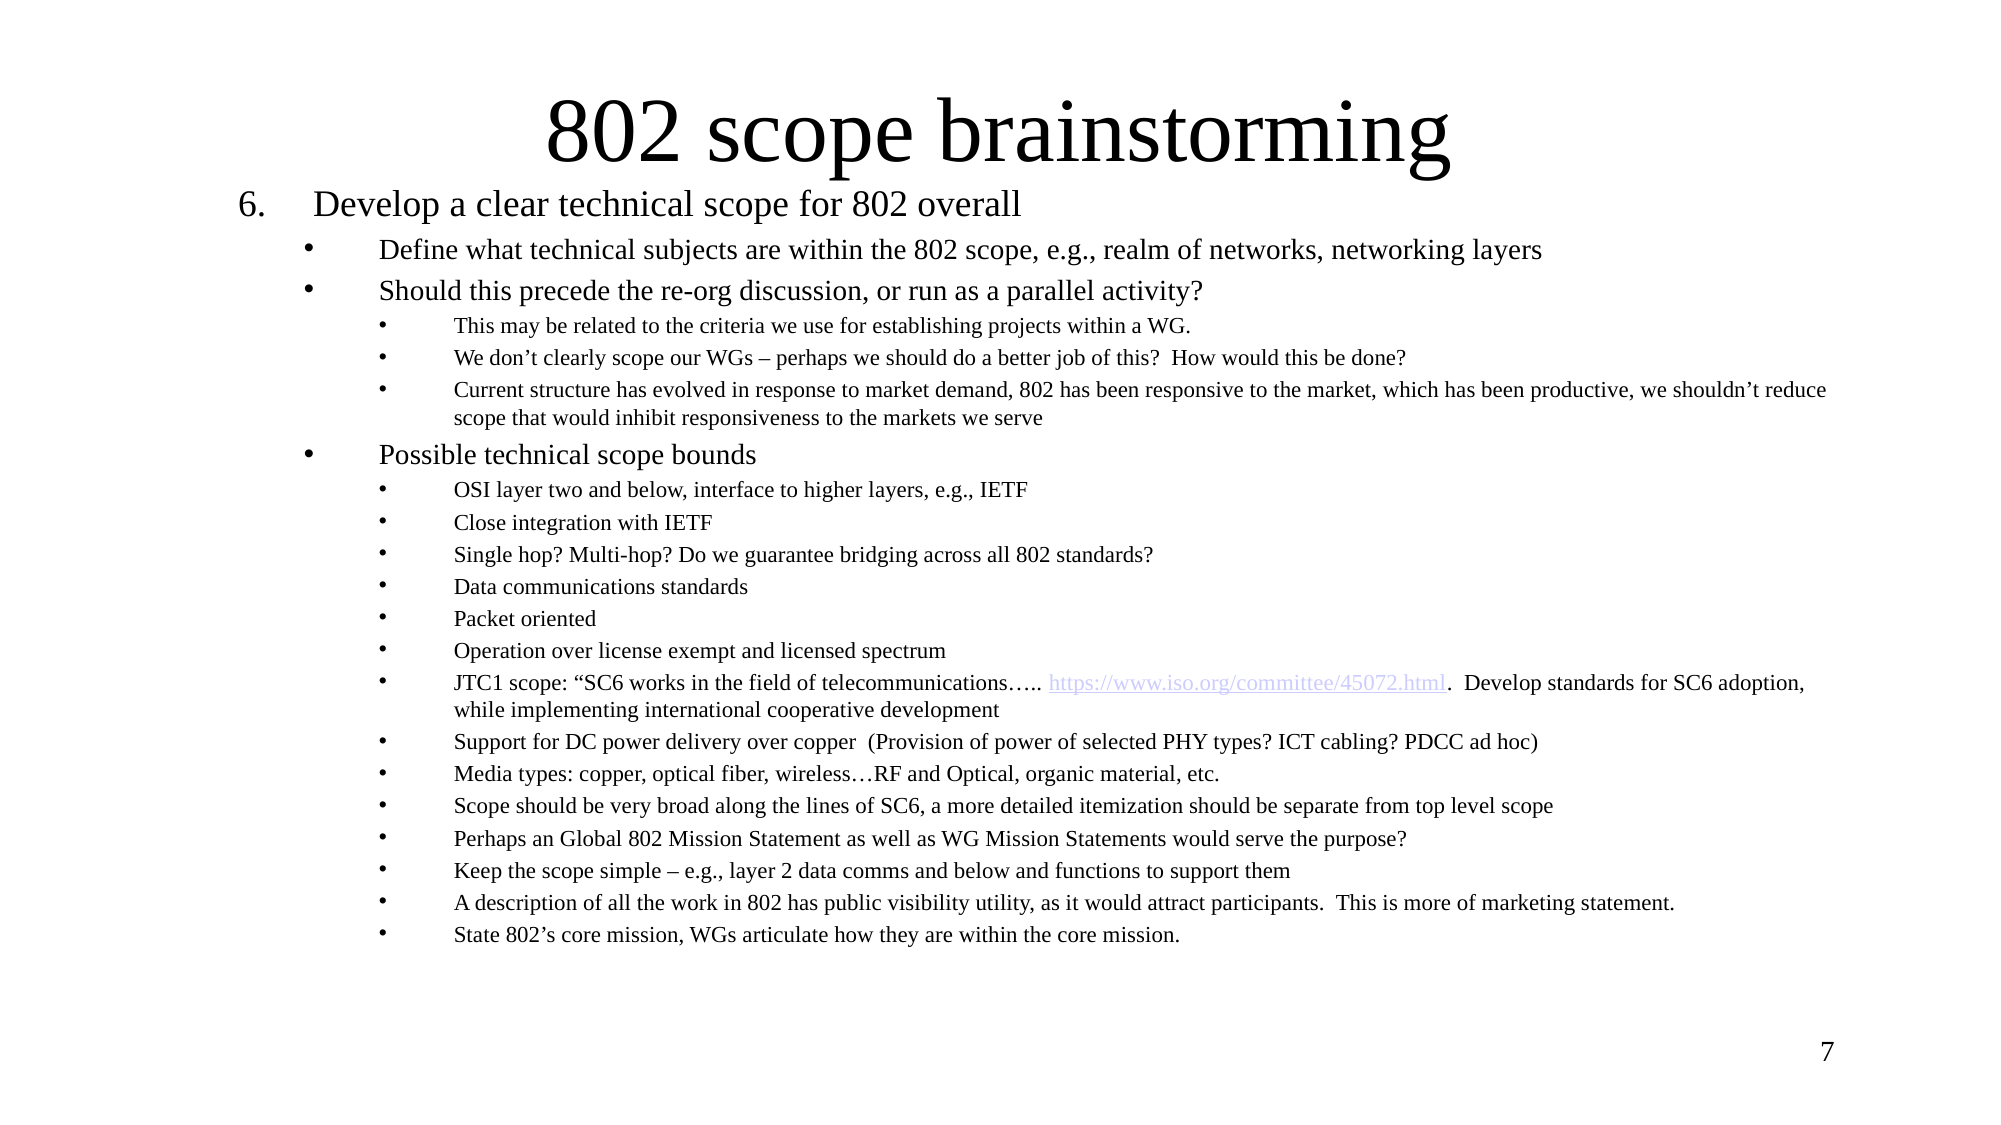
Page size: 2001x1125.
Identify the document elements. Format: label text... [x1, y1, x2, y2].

slide_number 7 [1433, 1024, 1851, 1101]
list Develop a clear technical scope for 802 overall Define what technical subjects are within the 802 scope, e.g., realm of networks, networking layers Should this precede the re-org discussion, or run as a parallel activity? This may be related to the criteria we use for establishing projects within a WG. We don’t clearly scope our WGs – perhaps we should do a better job of this? How would this be done? Current structure has evolved in response to market demand, 802 has been responsive to the market, which has been productive, we shouldn’t reduce scope that would inhibit responsiveness to the markets we serve Possible technical scope bounds OSI layer two and below, interface to higher layers, e.g., IETF Close integration with IETF Single hop? Multi-hop? Do we guarantee bridging across all 802 standards? Data communications standards Packet oriented Operation over license exempt and licensed spectrum JTC1 scope: “SC6 works in the field of telecommunications….. https://www.iso.org/committee/45072.html. Develop standards for SC6 adoption, while implementing international cooperative development Support for DC power delivery over copper (Provision of power of selected PHY types? ICT cabling? PDCC ad hoc) Media types: copper, optical fiber, wireless…RF and Optical, organic material, etc. Scope should be very broad along the lines of SC6, a more detailed itemization should be separate from top level scope Perhaps an Global 802 Mission Statement as well as WG Mission Statements would serve the purpose? Keep the scope simple – e.g., layer 2 data comms and below and functions to support them A description of all the work in 802 has public visibility utility, as it would attract participants. This is more of marketing statement. State 802’s core mission, WGs articulate how they are within the core mission. [147, 171, 1849, 1063]
title 802 scope brainstorming [149, 30, 1851, 219]
